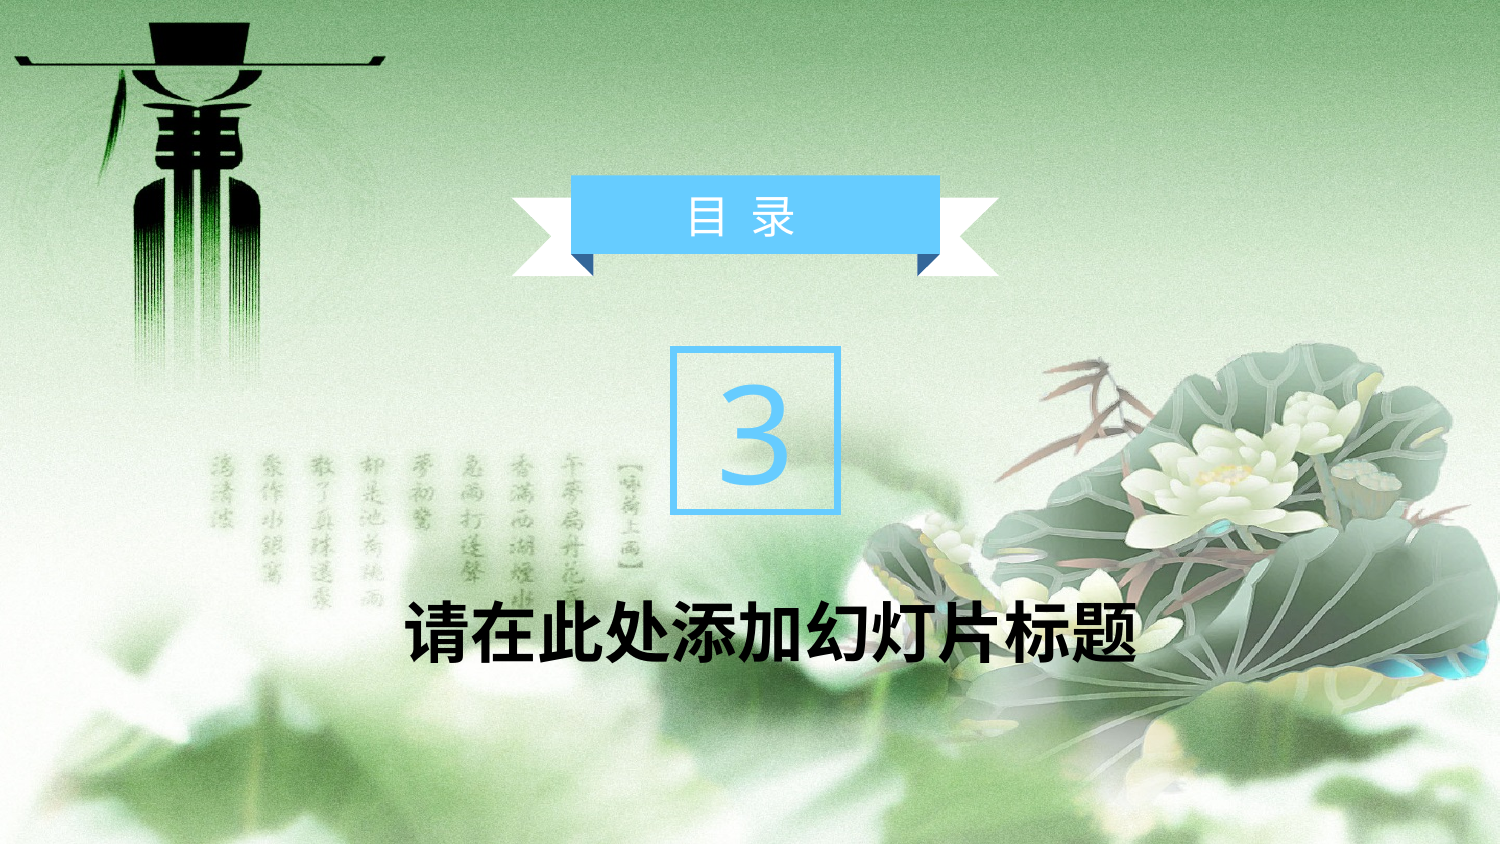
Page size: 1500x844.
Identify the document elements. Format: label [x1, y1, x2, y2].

picture [0, 0, 1500, 844]
text_box [511, 175, 1000, 277]
text_box [673, 341, 838, 520]
